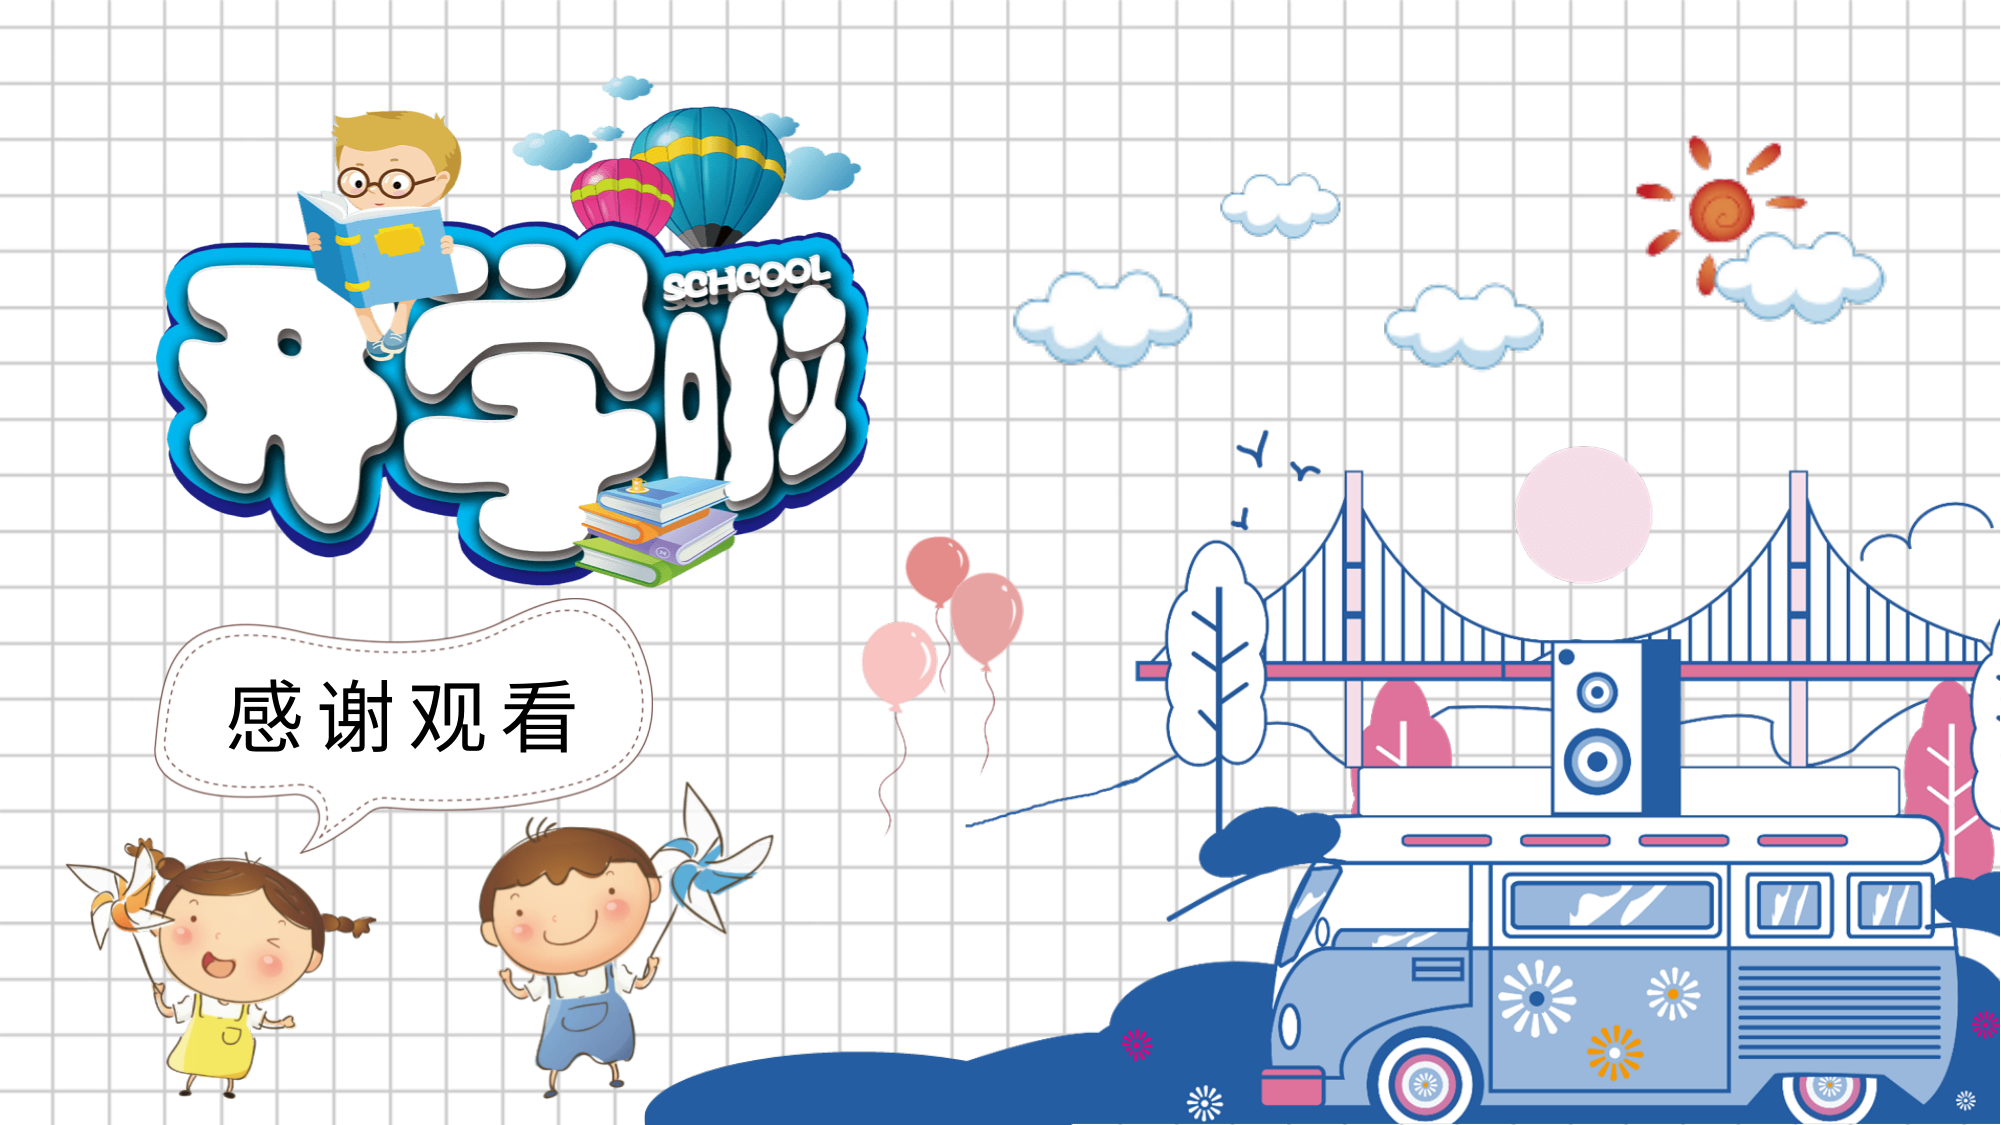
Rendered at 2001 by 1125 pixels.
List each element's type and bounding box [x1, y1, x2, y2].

picture [0, 0, 2001, 1125]
text_box [151, 598, 653, 854]
